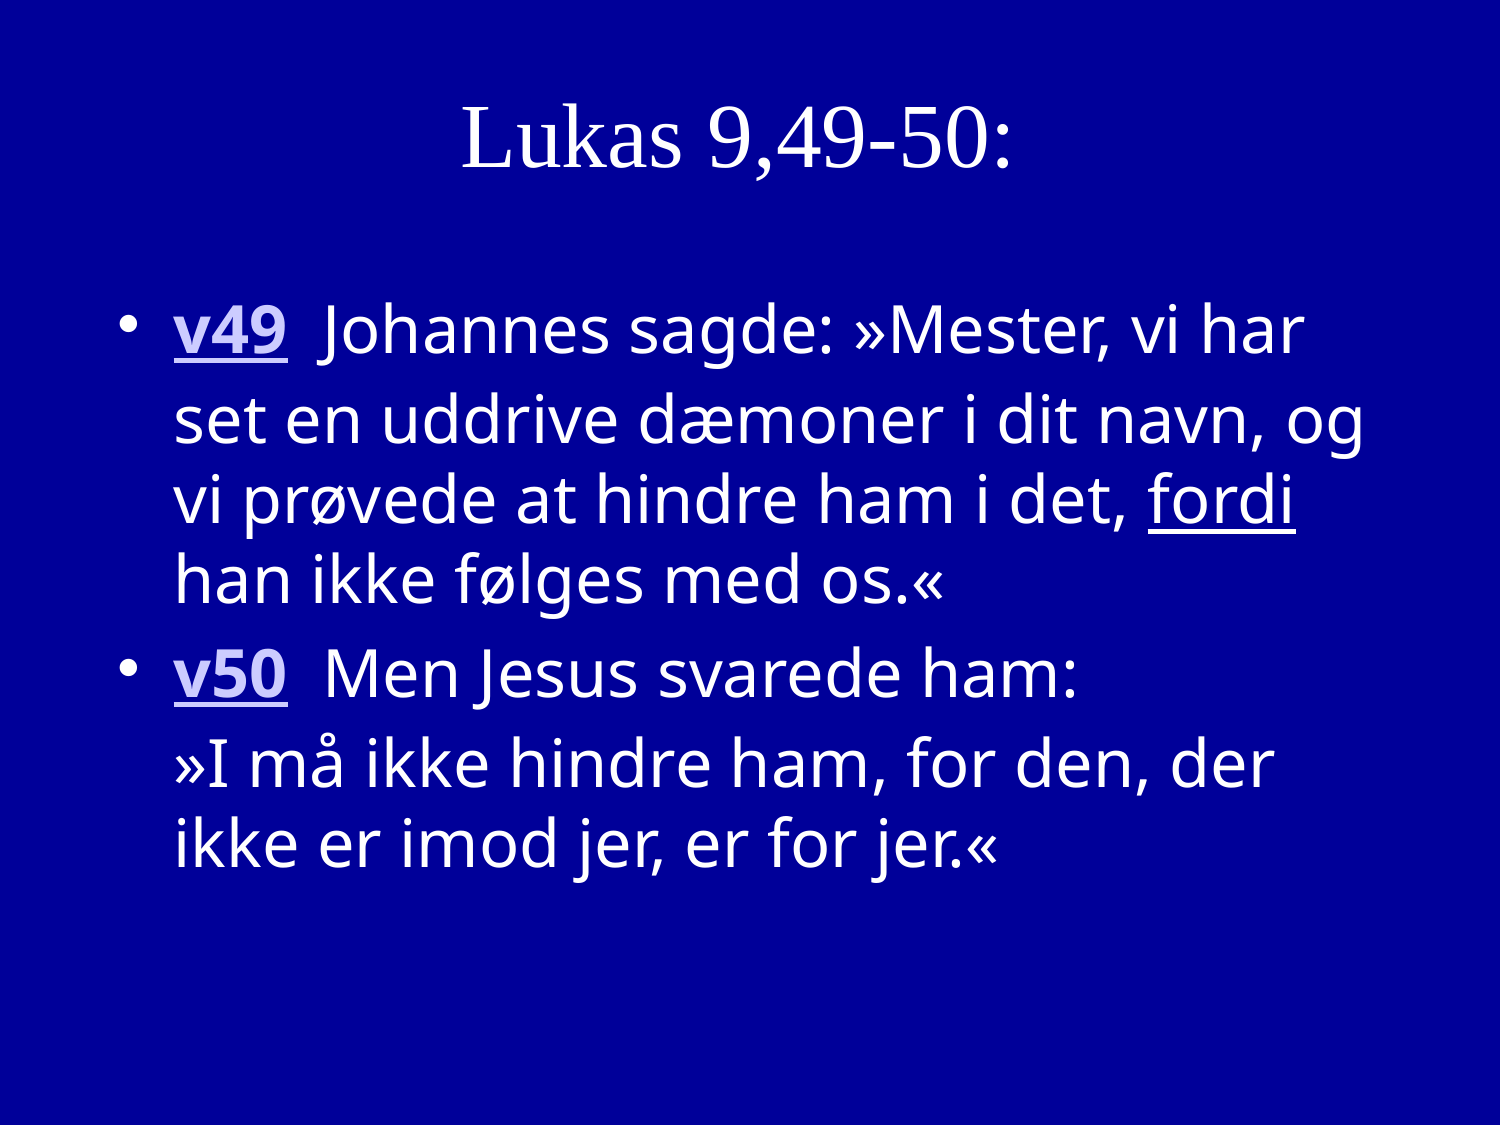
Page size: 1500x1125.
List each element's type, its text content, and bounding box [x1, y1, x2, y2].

list v49 Johannes sagde: »Mester, vi har set en uddrive dæmoner i dit navn, og vi prøvede at hindre ham i det, fordi han ikke følges med os.« v50 Men Jesus svarede ham: »I må ikke hindre ham, for den, der ikke er imod jer, er for jer.« [102, 278, 1398, 1079]
title Lukas 9,49-50: [0, 30, 1500, 232]
